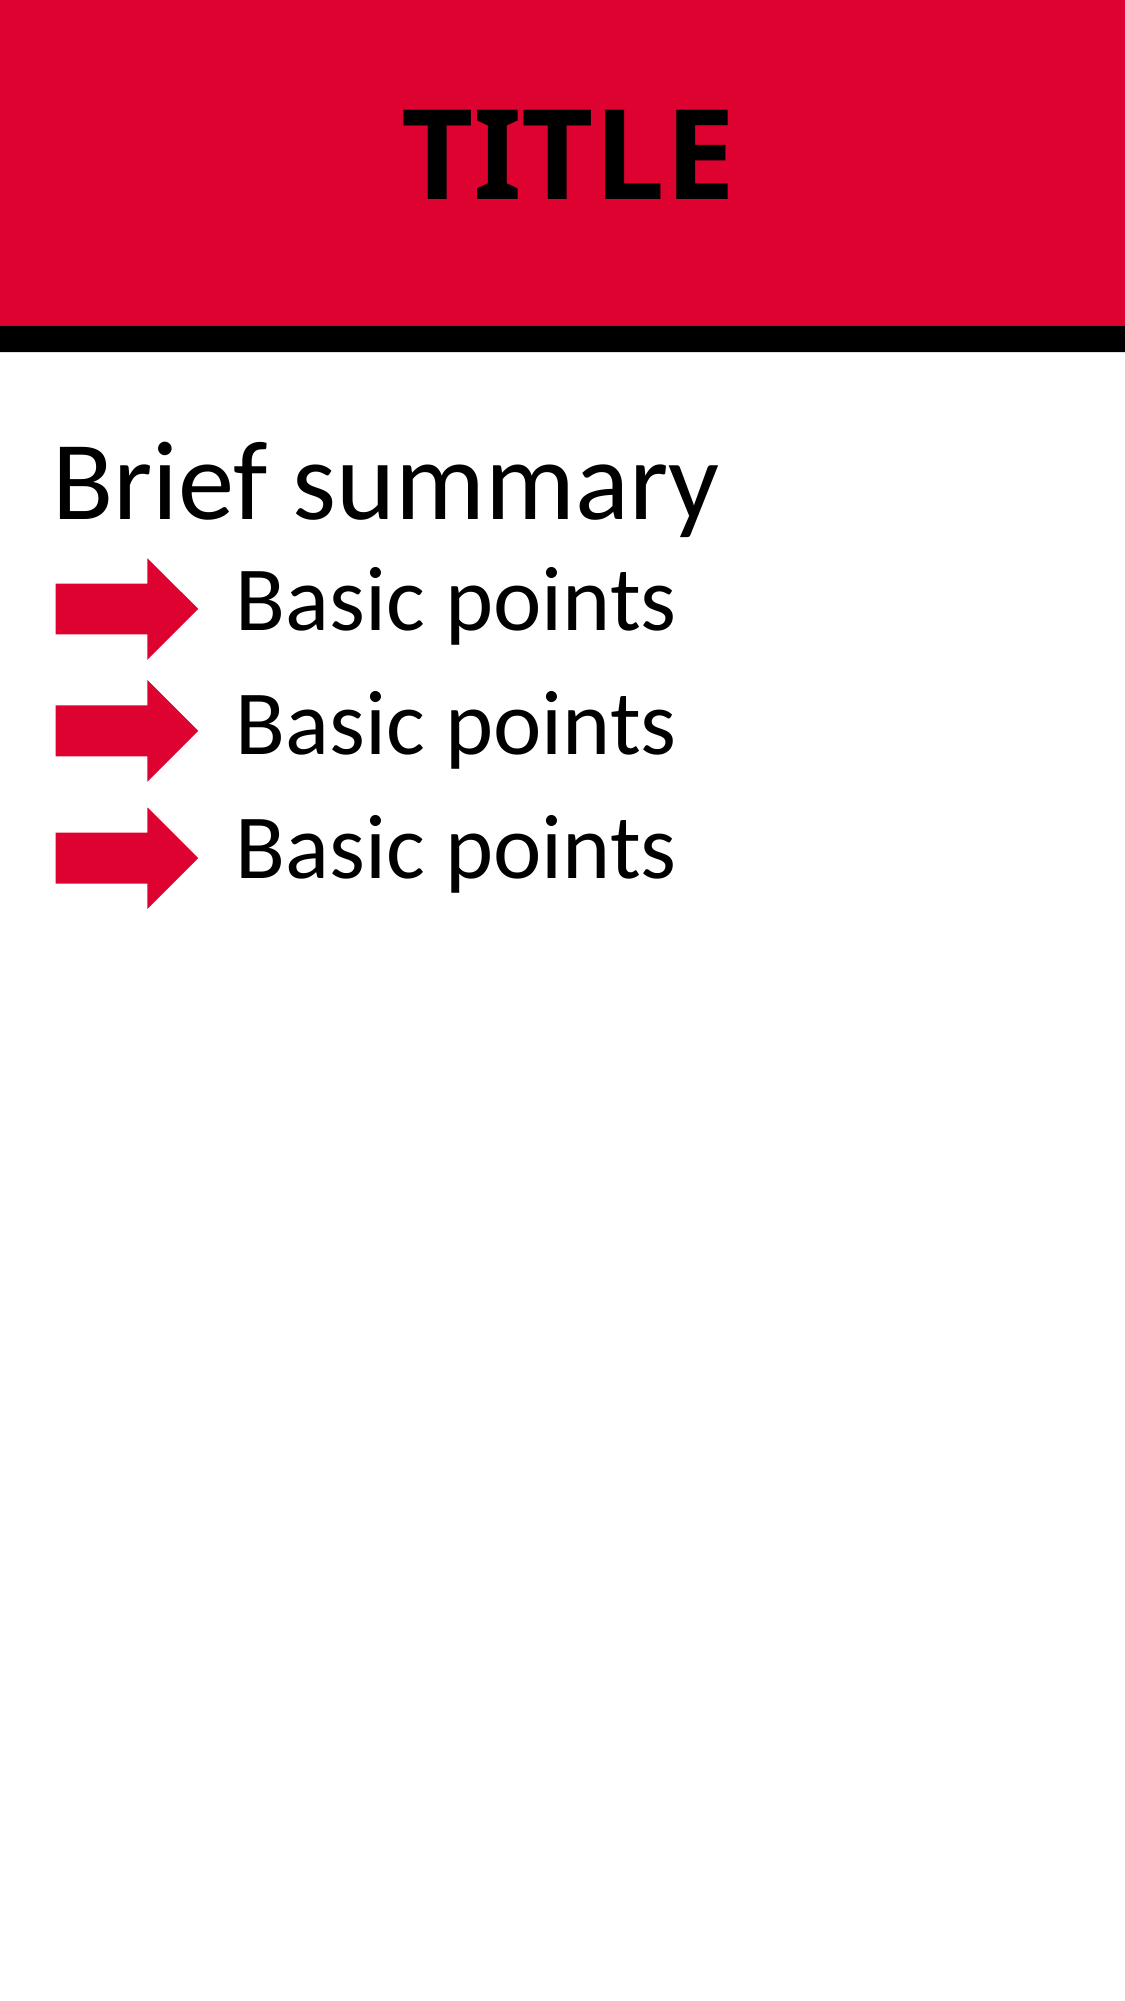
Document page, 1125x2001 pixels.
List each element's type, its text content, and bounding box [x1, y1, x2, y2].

text_box Brief summary [37, 399, 1072, 549]
text_box [0, 0, 1125, 324]
text_box [54, 677, 200, 785]
text_box [0, 324, 1125, 353]
text_box [54, 804, 200, 912]
title TITLE [25, 161, 1112, 235]
text_box [54, 555, 200, 663]
subtitle Basic points Basic points Basic points [220, 549, 893, 756]
